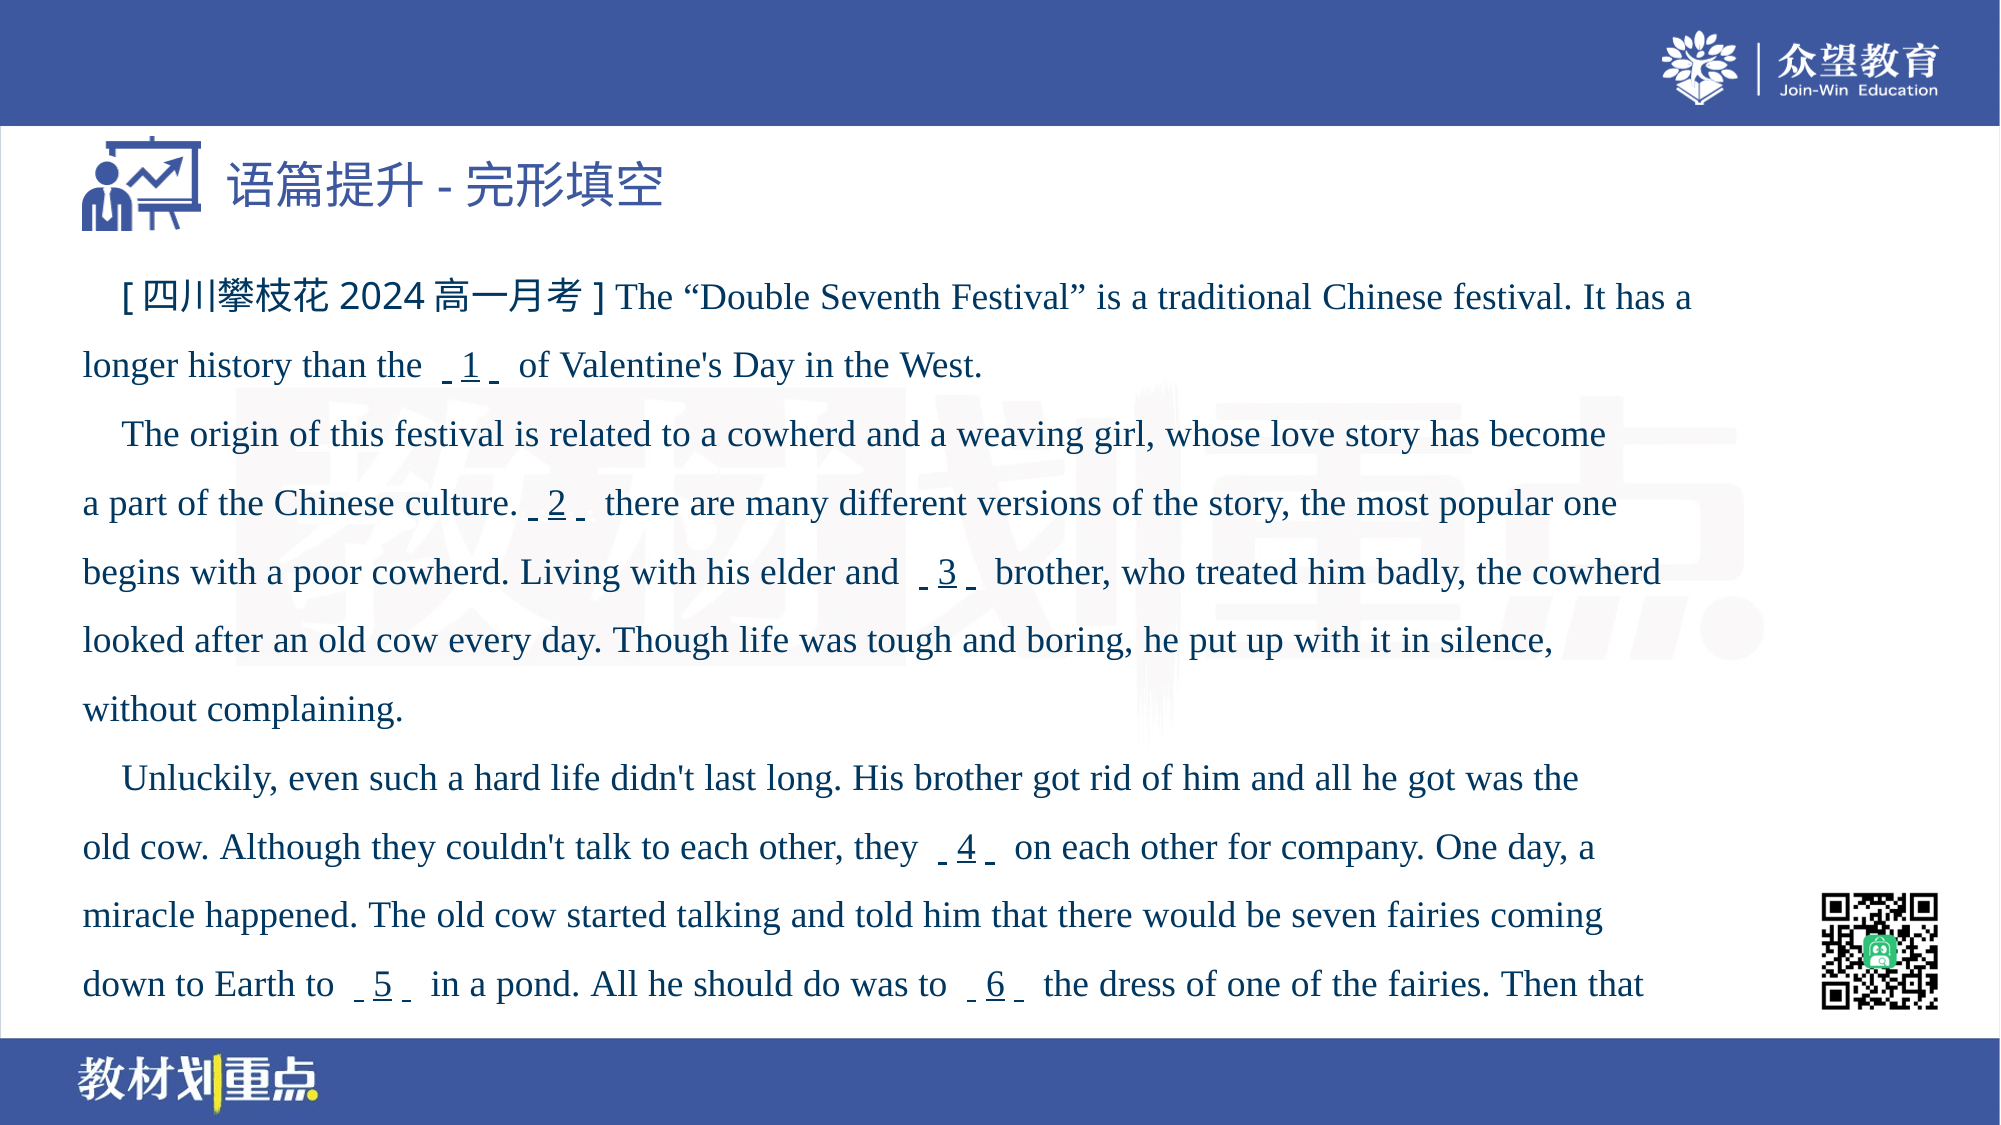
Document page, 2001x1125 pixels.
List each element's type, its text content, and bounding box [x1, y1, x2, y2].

text_box [四川攀枝花2024高一月考] The “Double Seventh Festival” is a traditional Chinese festival. It has a longer history than the . .1. . of Valentine's Day in the West. The origin of this festival is related to a cowherd and a weaving girl, whose love story has become a part of the Chinese culture.. .2. . there are many different versions of the story, the most popular one begins with a poor cowherd. Living with his elder and . .3. . brother, who treated him badly, the cowherd looked after an old cow every day. Though life was tough and boring, he put up with it in silence, without complaining. Unluckily, even such a hard life didn't last long. His brother got rid of him and all he got was the old cow. Although they couldn't talk to each other, they . .4. . on each other for company. One day, a miracle happened. The old cow started talking and told him that there would be seven fairies coming down to Earth to . .5. . in a pond. All he should do was to . .6. . the dress of one of the fairies. Then that [82, 247, 1817, 1005]
picture [0, 0, 2000, 1125]
